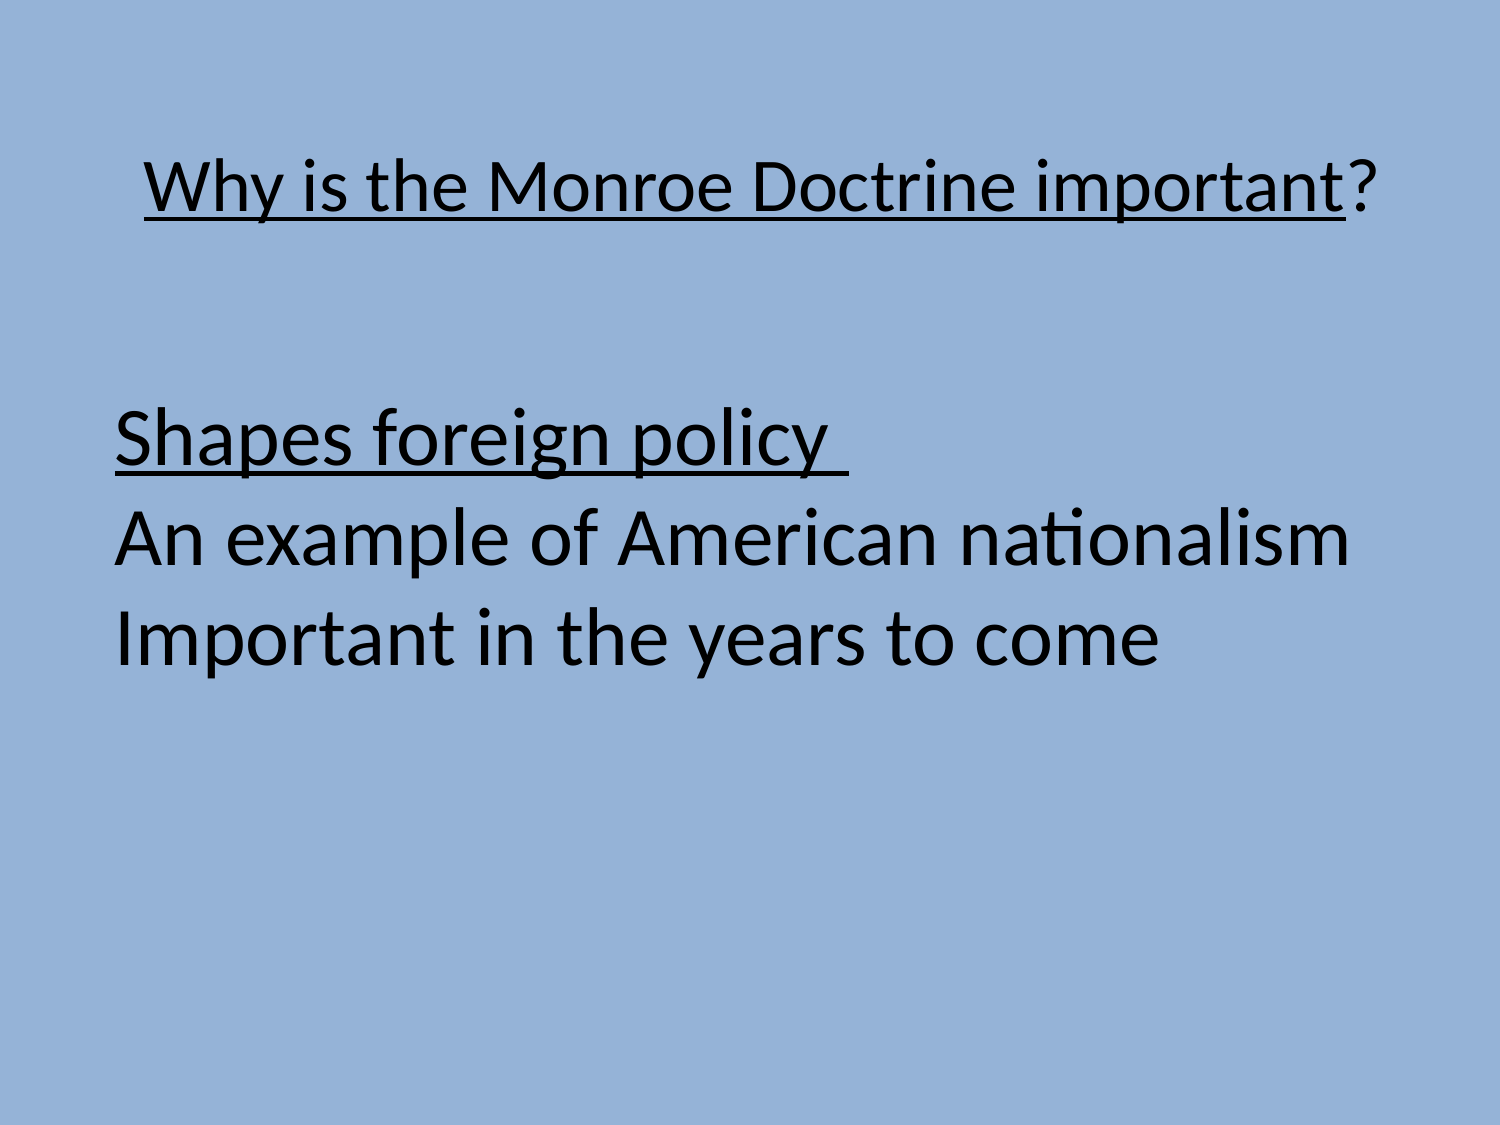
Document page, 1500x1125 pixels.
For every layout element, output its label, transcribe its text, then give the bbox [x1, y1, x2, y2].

title Why is the Monroe Doctrine important? [125, 87, 1400, 275]
text_box Shapes foreign policy An example of American nationalism Important in the years to come [99, 375, 1425, 735]
